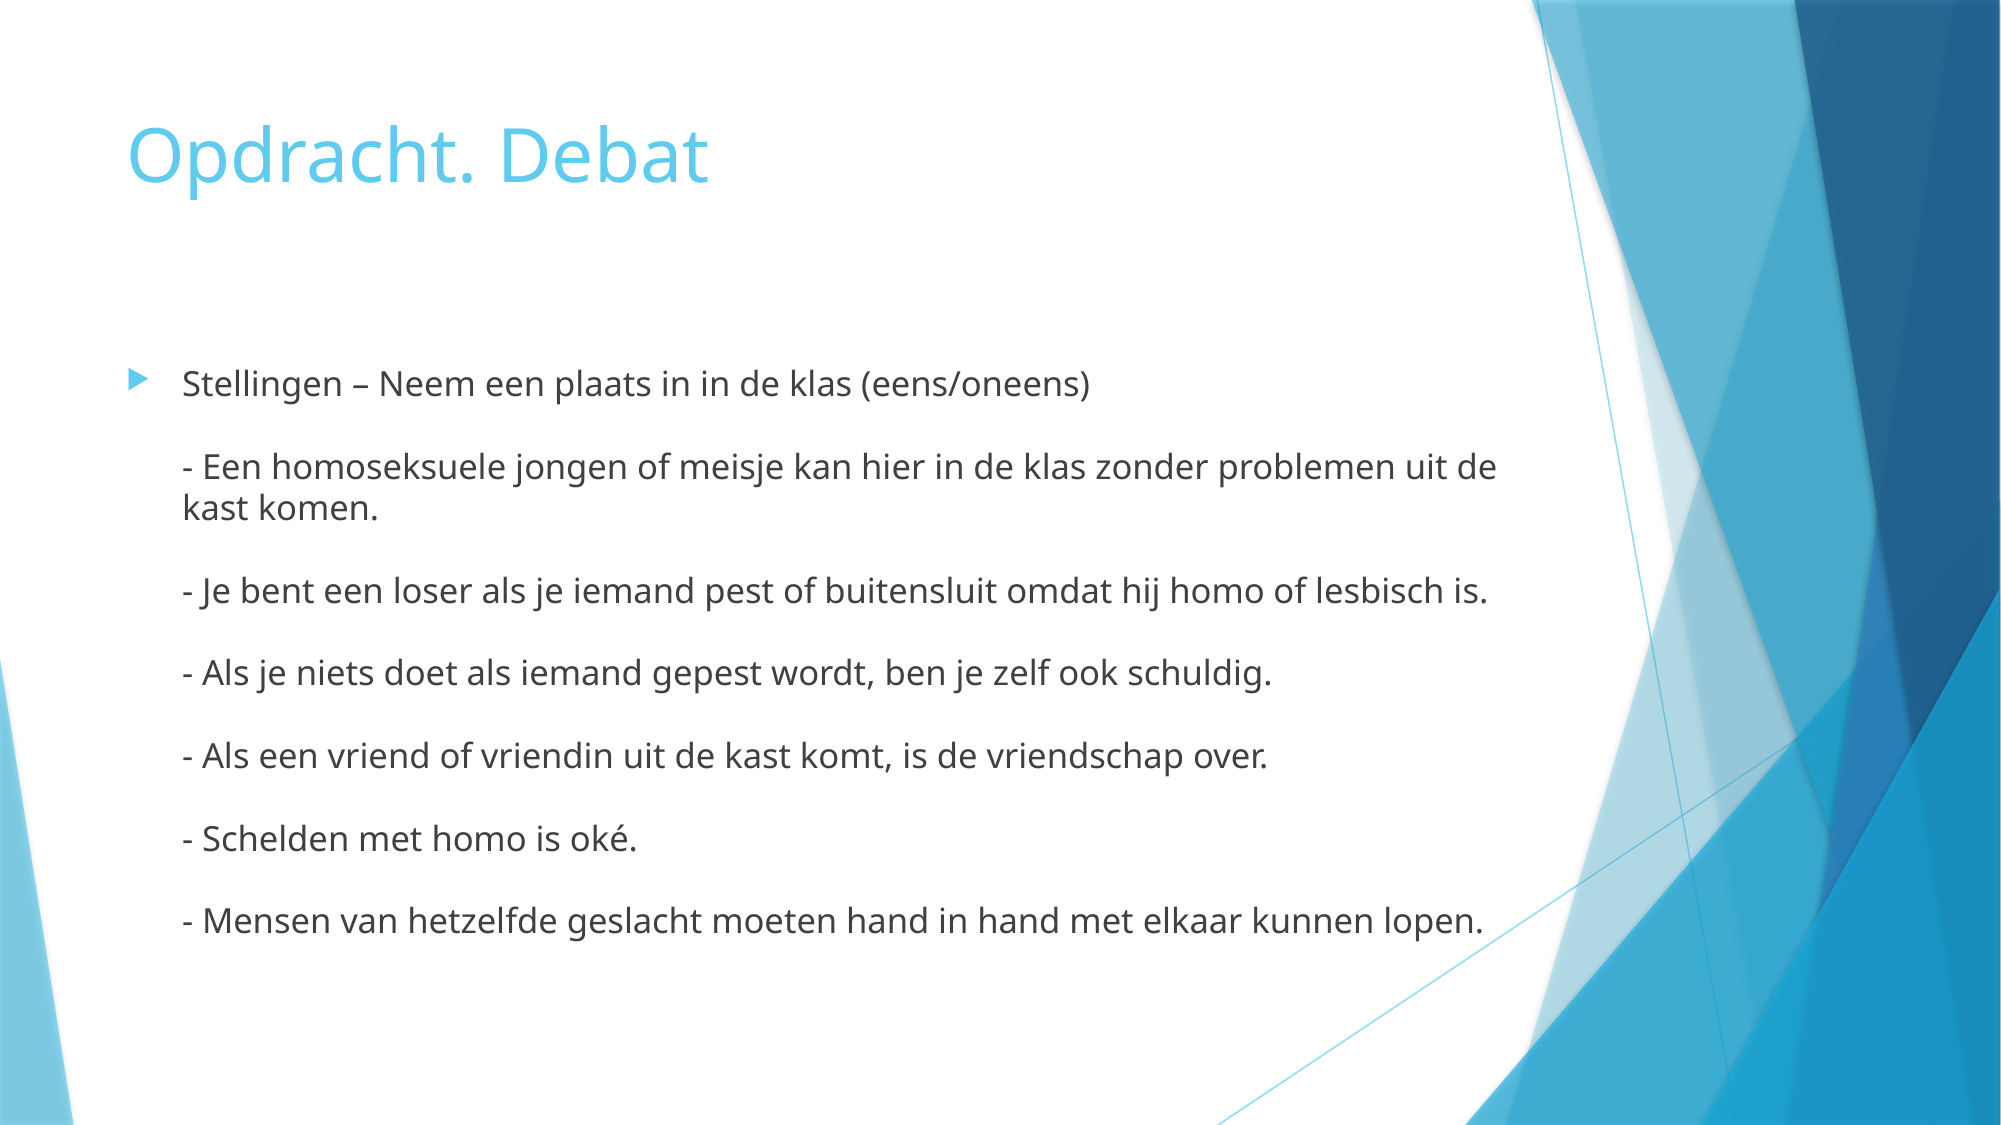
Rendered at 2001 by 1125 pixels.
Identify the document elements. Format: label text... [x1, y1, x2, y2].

list Stellingen – Neem een plaats in in de klas (eens/oneens) - Een homoseksuele jongen of meisje kan hier in de klas zonder problemen uit de kast komen. - Je bent een loser als je iemand pest of buitensluit omdat hij homo of lesbisch is. - Als je niets doet als iemand gepest wordt, ben je zelf ook schuldig. - Als een vriend of vriendin uit de kast komt, is de vriendschap over. - Schelden met homo is oké. - Mensen van hetzelfde geslacht moeten hand in hand met elkaar kunnen lopen. [111, 354, 1522, 992]
title Opdracht. Debat [111, 99, 1522, 317]
